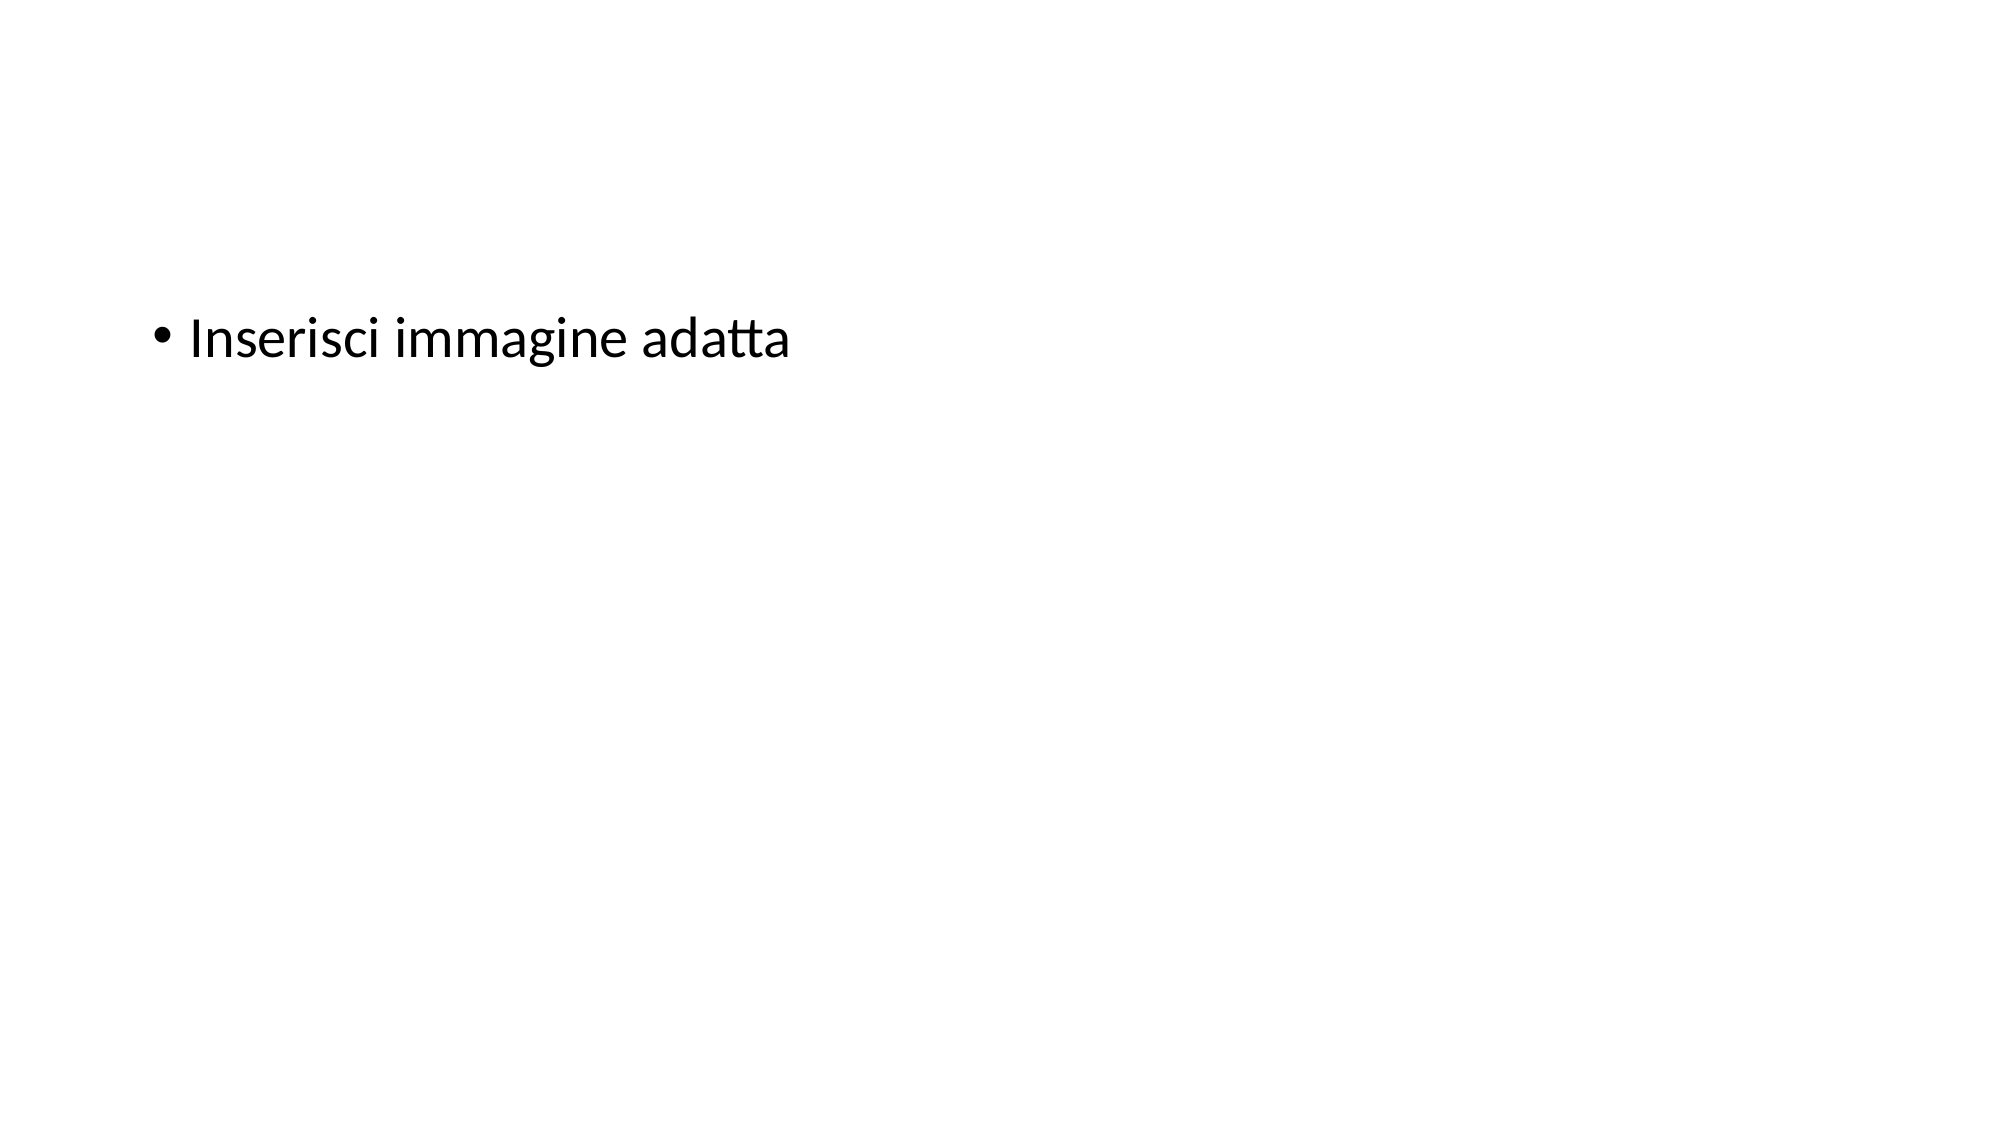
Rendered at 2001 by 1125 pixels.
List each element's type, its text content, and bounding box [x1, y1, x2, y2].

list Inserisci immagine adatta [137, 299, 1863, 1014]
